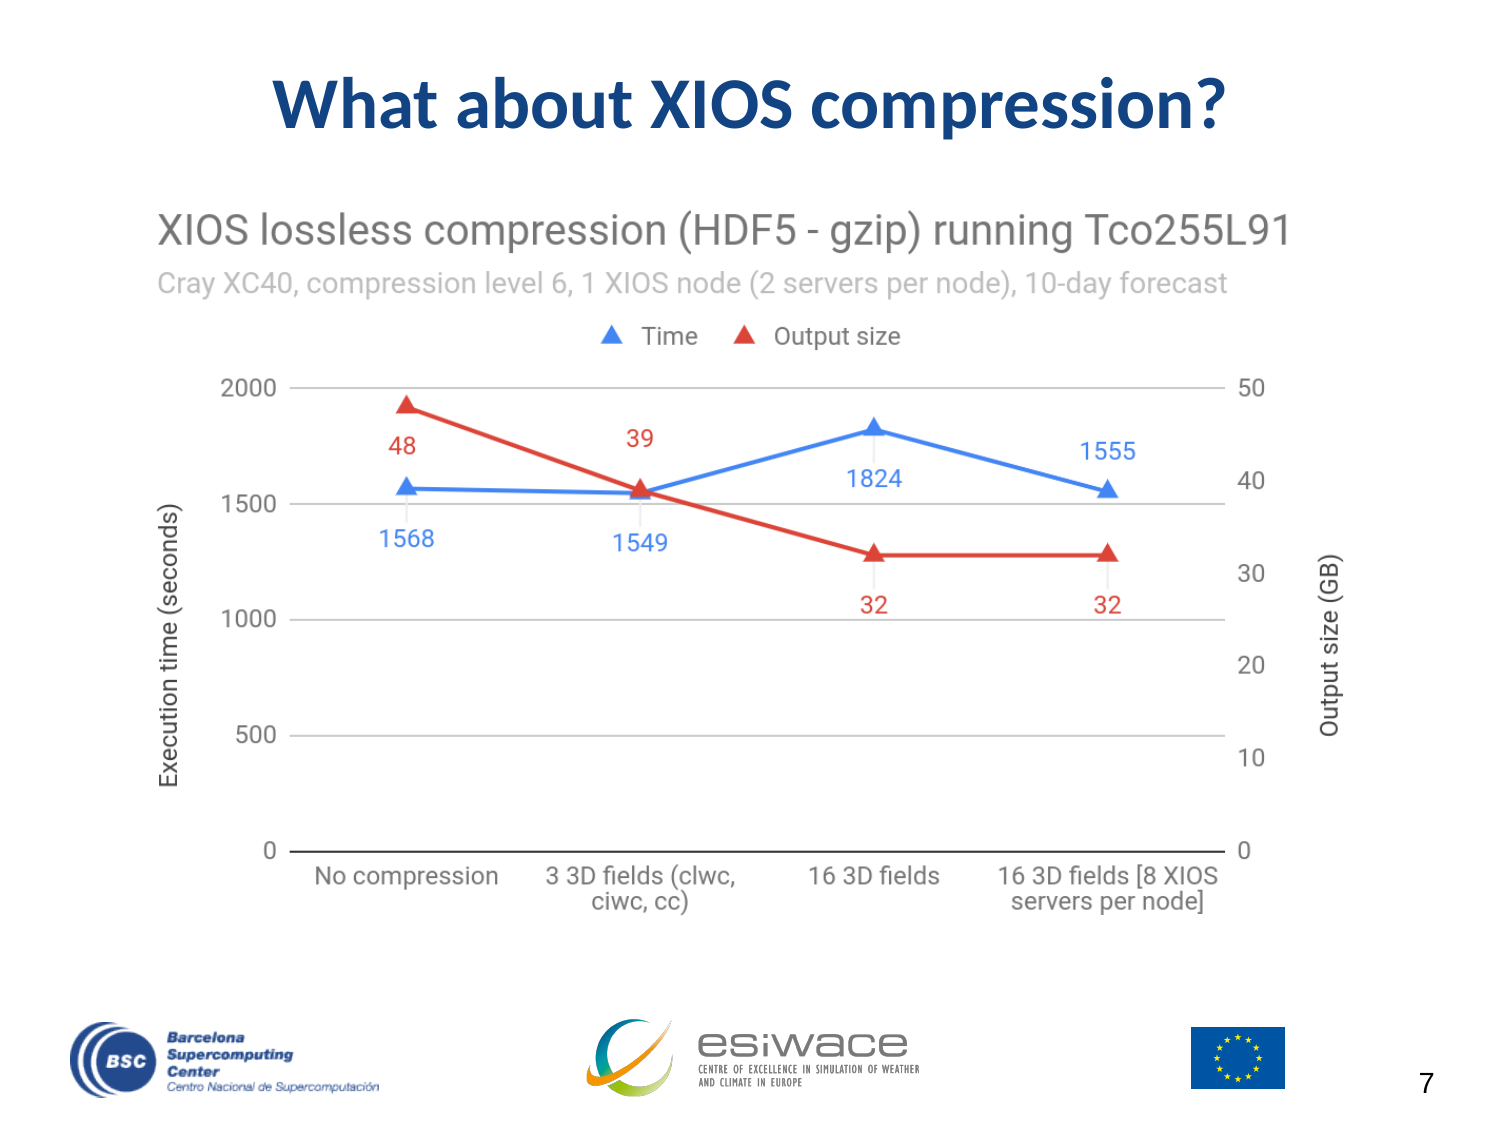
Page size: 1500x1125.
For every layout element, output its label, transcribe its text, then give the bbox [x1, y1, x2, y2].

title What about XIOS compression? [76, 35, 1427, 174]
picture [118, 172, 1382, 954]
picture [70, 1022, 379, 1098]
picture [1190, 1027, 1285, 1090]
slide_number ‹#› [1403, 1038, 1494, 1125]
picture [580, 1017, 920, 1099]
